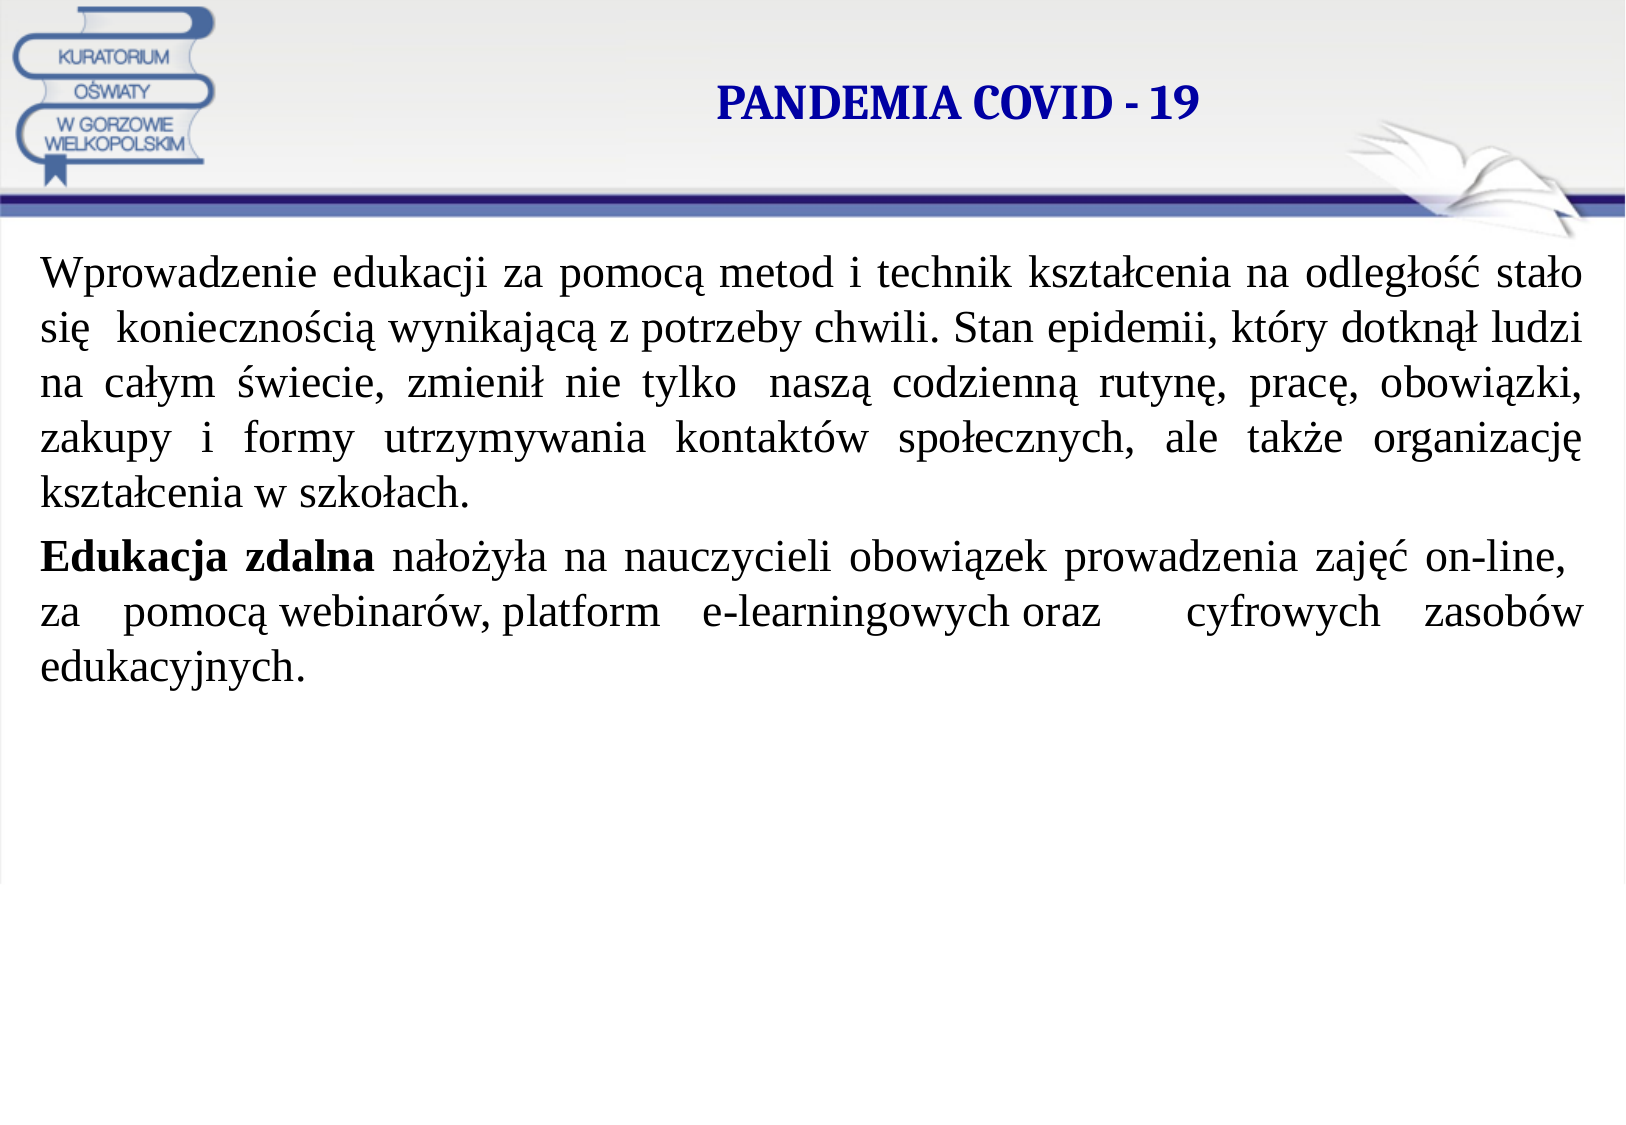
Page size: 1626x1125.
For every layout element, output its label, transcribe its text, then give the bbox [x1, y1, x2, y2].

list Wprowadzenie edukacji za pomocą metod i technik kształcenia na odległość stało się koniecznością wynikającą z potrzeby chwili. Stan epidemii, który dotknął ludzi na całym świecie, zmienił nie tylko naszą codzienną rutynę, pracę, obowiązki, zakupy i formy utrzymywania kontaktów społecznych, ale także organizację kształcenia w szkołach. Edukacja zdalna nałożyła na nauczycieli obowiązek prowadzenia zajęć on-line, za pomocą webinarów, platform e-learningowych oraz cyfrowych zasobów edukacyjnych. [25, 234, 1600, 1035]
picture [0, 0, 1626, 1125]
title PANDEMIA COVID - 19 [317, 23, 1600, 176]
